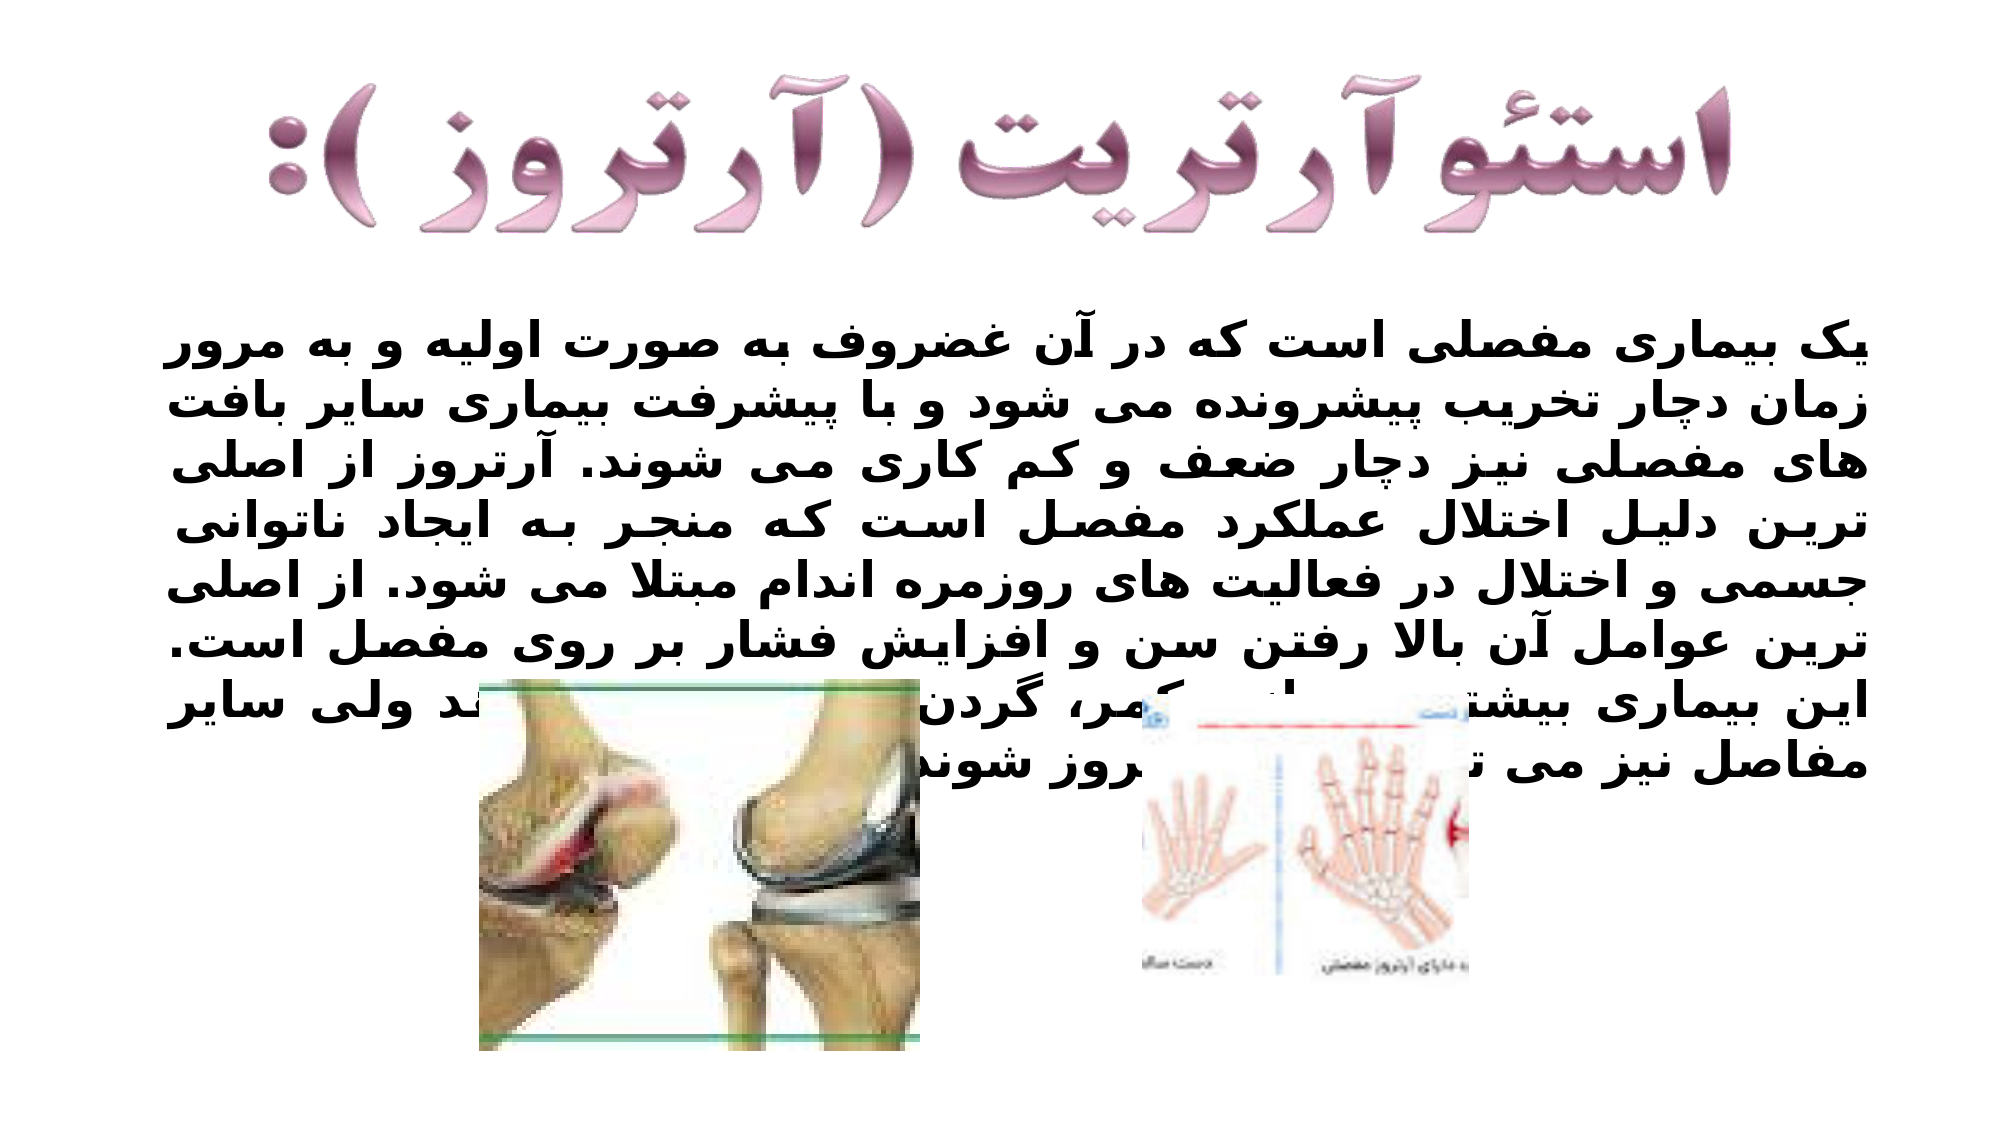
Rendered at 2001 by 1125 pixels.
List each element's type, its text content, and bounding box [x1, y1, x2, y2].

picture [268, 73, 1732, 234]
picture [479, 679, 920, 1051]
picture [1142, 694, 1469, 989]
text_box یک بیماری مفصلی است که در آن غضروف به صورت اولیه و به مرور زمان دچار تخریب پیشرونده می شود و با پیشرفت بیماری سایر بافت های مفصلی نیز دچار ضعف و کم کاری می شوند. آرتروز از اصلی ترین دلیل اختلال عملکرد مفصل است که منجر به ایجاد ناتوانی جسمی و اختلال در فعالیت های روزمره اندام مبتلا می شود. از اصلی ترین عوامل آن بالا رفتن سن و افزایش فشار بر روی مفصل است. این بیماری بیشتر در زانو، کمر، گردن و ران رخ می دهد ولی سایر مفاصل نیز می توانند دچار آرتروز شوند. [149, 300, 1886, 796]
